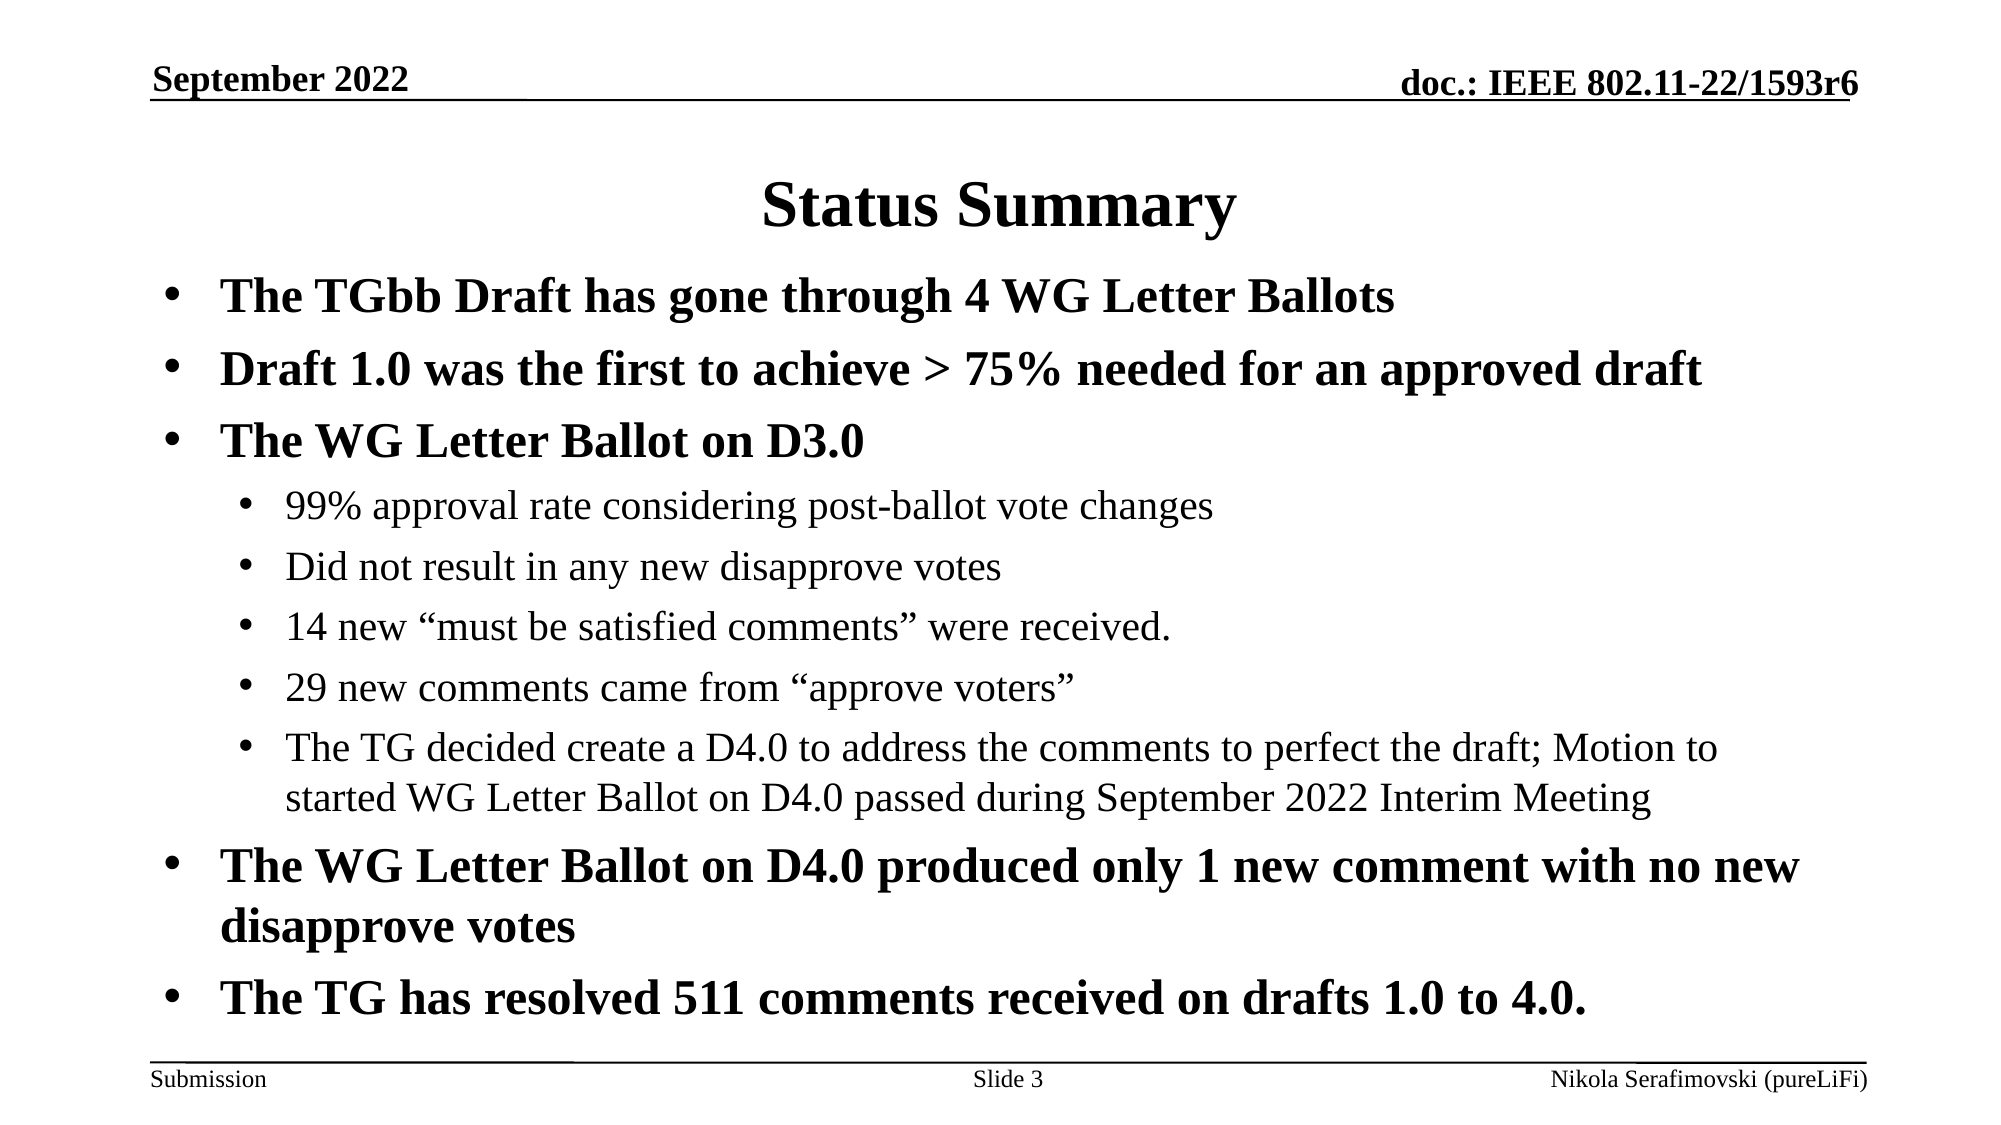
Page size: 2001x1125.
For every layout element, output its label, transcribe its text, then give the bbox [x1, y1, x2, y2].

footer Nikola Serafimovski (pureLiFi) [1171, 1061, 1869, 1093]
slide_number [152, 54, 563, 100]
title Status Summary [149, 112, 1850, 288]
list The TGbb Draft has gone through 4 WG Letter Ballots Draft 1.0 was the first to achieve > 75% needed for an approved draft The WG Letter Ballot on D3.0 99% approval rate considering post-ballot vote changes Did not result in any new disapprove votes 14 new “must be satisfied comments” were received. 29 new comments came from “approve voters” The TG decided create a D4.0 to address the comments to perfect the draft; Motion to started WG Letter Ballot on D4.0 passed during September 2022 Interim Meeting The WG Letter Ballot on D4.0 produced only 1 new comment with no new disapprove votes The TG has resolved 511 comments received on drafts 1.0 to 4.0. [148, 255, 1849, 931]
slide_number Slide 3 [950, 1061, 1067, 1123]
